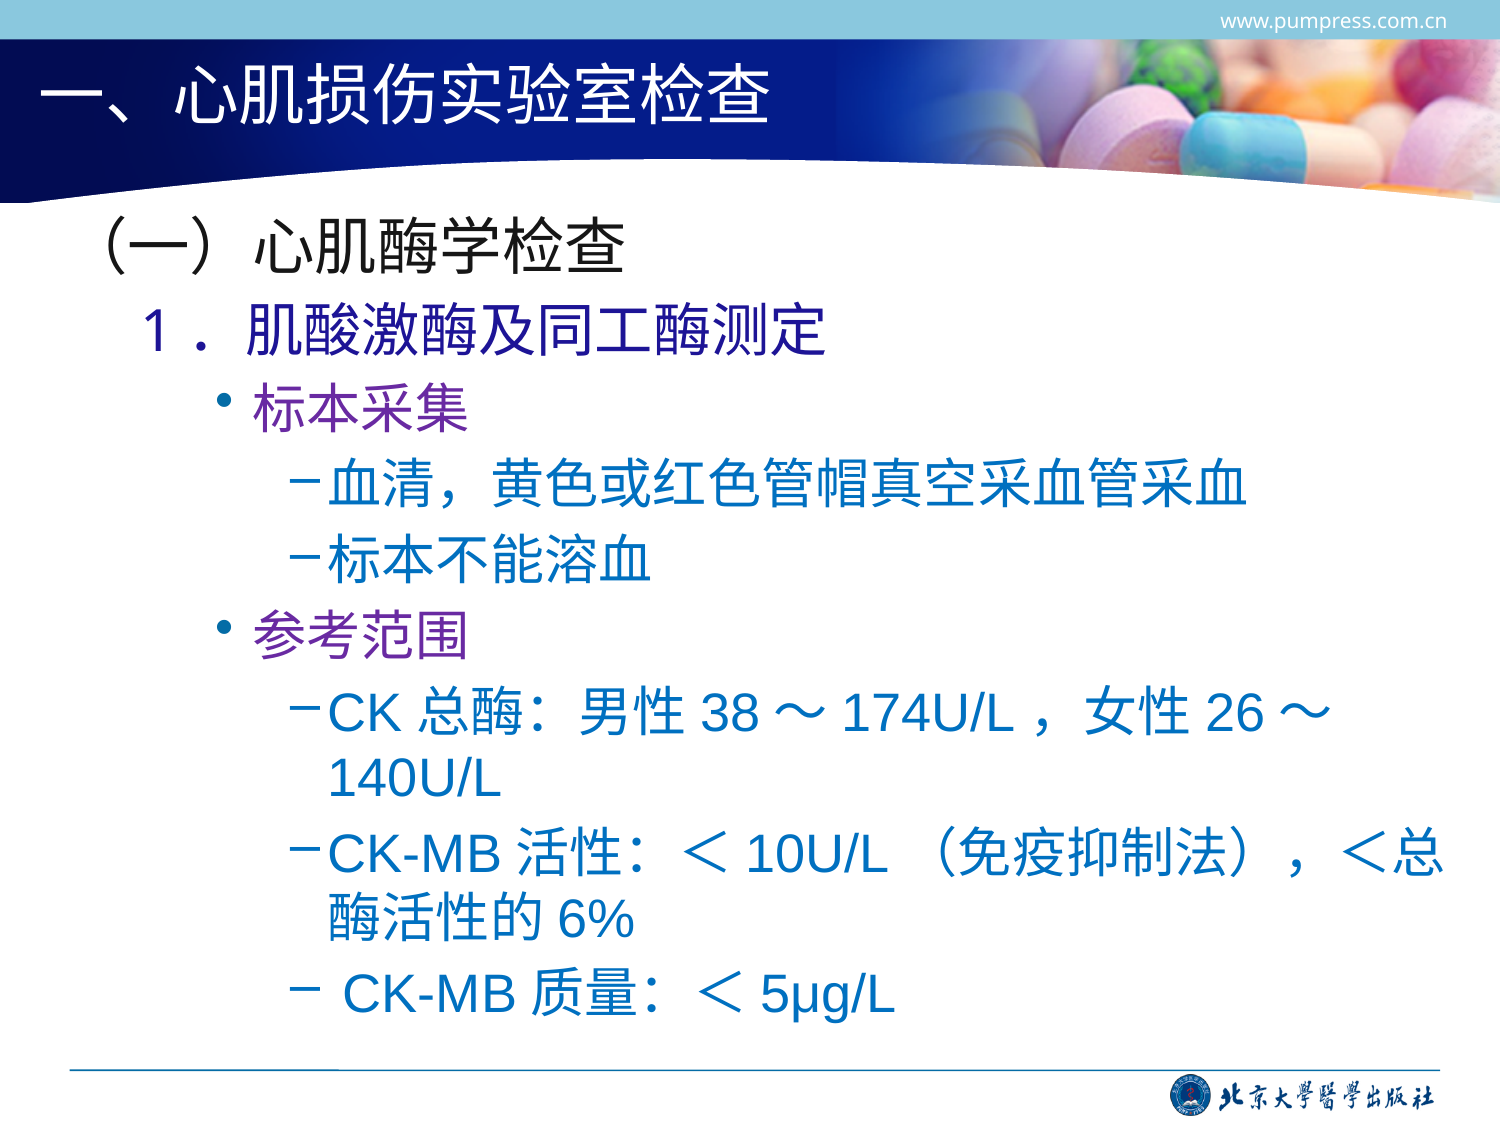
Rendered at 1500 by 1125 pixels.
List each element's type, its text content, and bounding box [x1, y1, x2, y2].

title 一、心肌损伤实验室检查 [23, 46, 1349, 140]
picture [1170, 1074, 1436, 1118]
list （一）心肌酶学检查 1．肌酸激酶及同工酶测定 标本采集 血清，黄色或红色管帽真空采血管采血 标本不能溶血 参考范围 CK总酶：男性38～174U/L，女性26～140U/L CK-MB活性：＜10U/L（免疫抑制法），＜总酶活性的6% CK-MB质量：＜5μg/L [49, 198, 1463, 1026]
slide_number www.pumpress.com.cn [1024, 0, 1463, 38]
picture [0, 40, 1500, 203]
